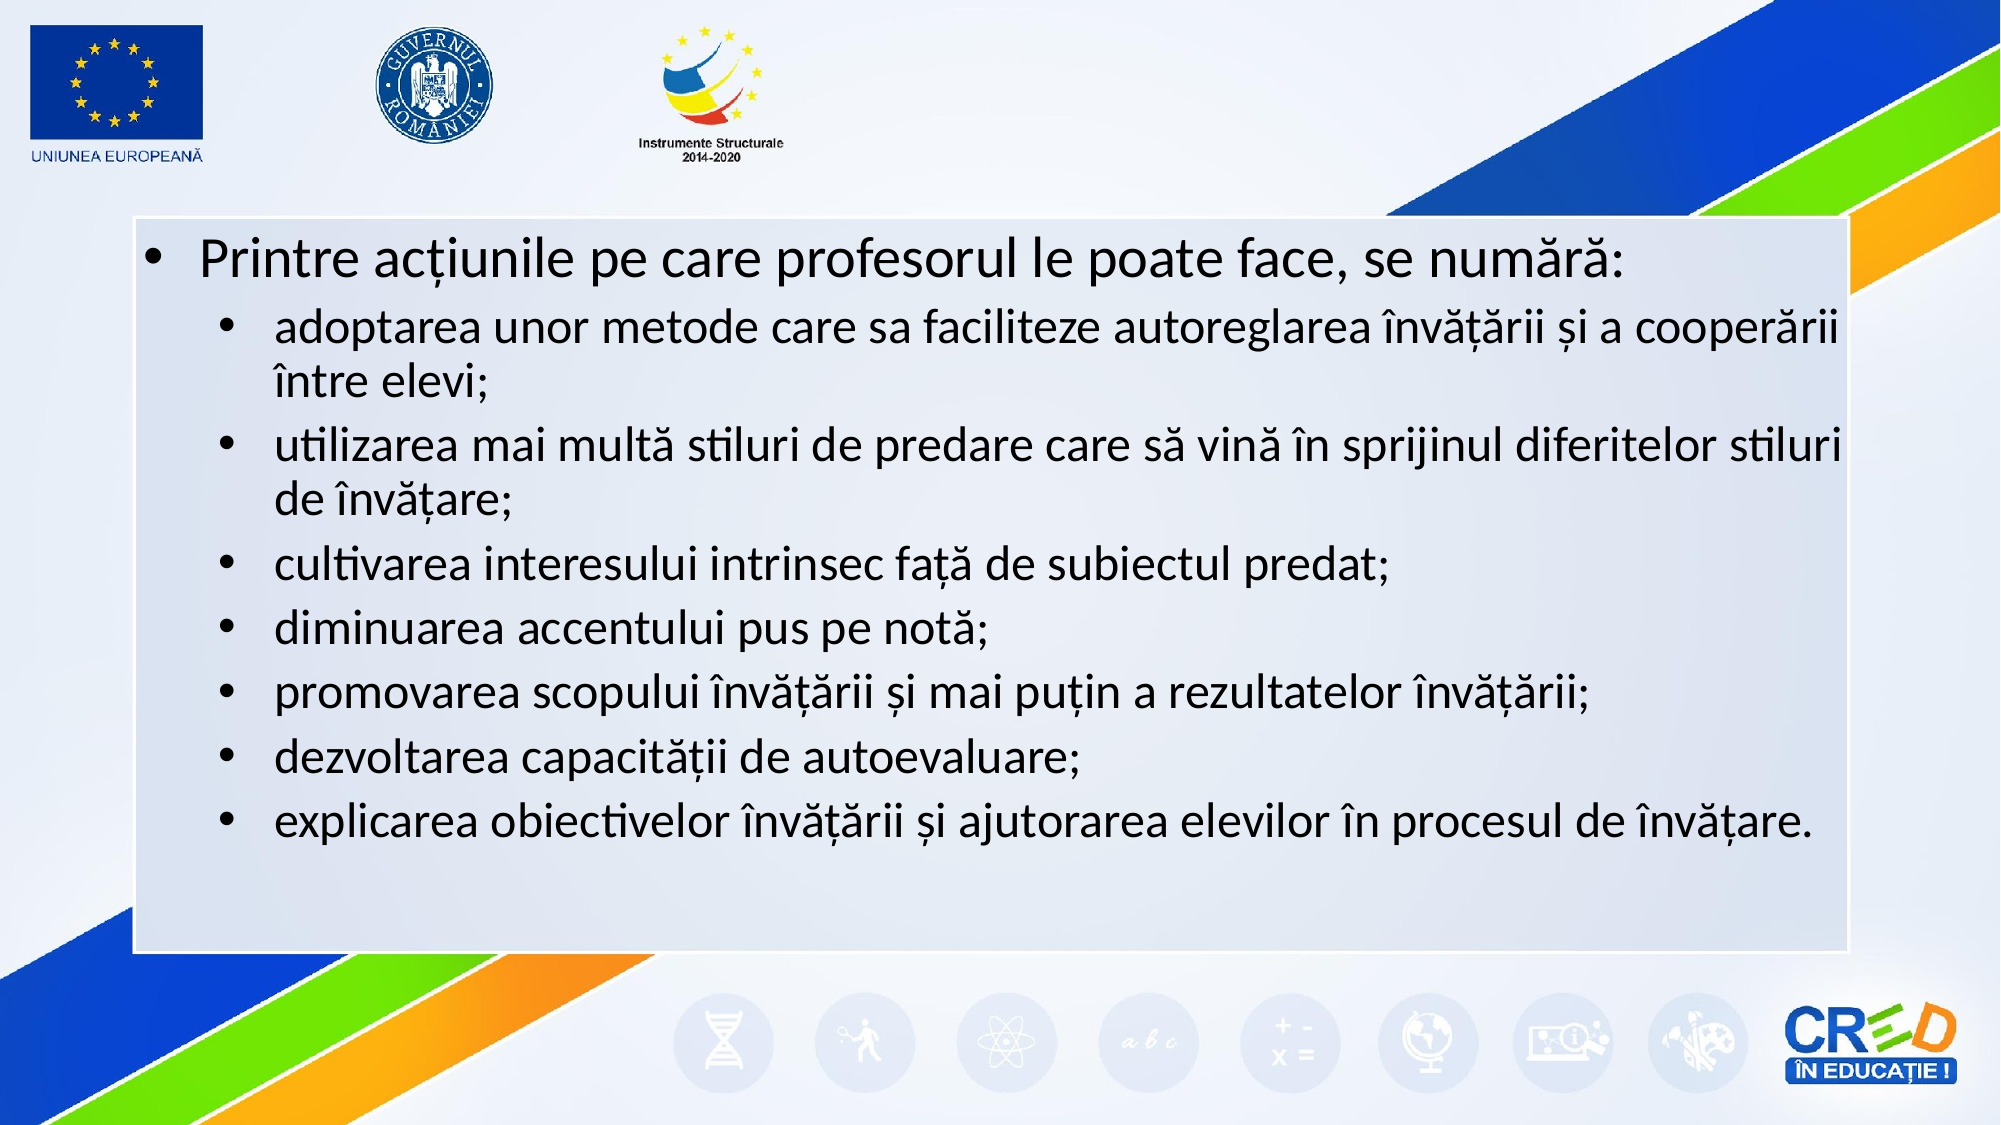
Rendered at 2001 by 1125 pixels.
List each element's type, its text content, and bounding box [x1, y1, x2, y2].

picture [0, 0, 2001, 1125]
list Printre acțiunile pe care profesorul le poate face, se numără: adoptarea unor metode care sa faciliteze autoreglarea învățării și a cooperării între elevi; utilizarea mai multă stiluri de predare care să vină în sprijinul diferitelor stiluri de învățare; cultivarea interesului intrinsec față de subiectul predat; diminuarea accentului pus pe notă; promovarea scopului învățării și mai puțin a rezultatelor învățării; dezvoltarea capacității de autoevaluare; explicarea obiectivelor învățării și ajutorarea elevilor în procesul de învățare. [109, 219, 1891, 1017]
